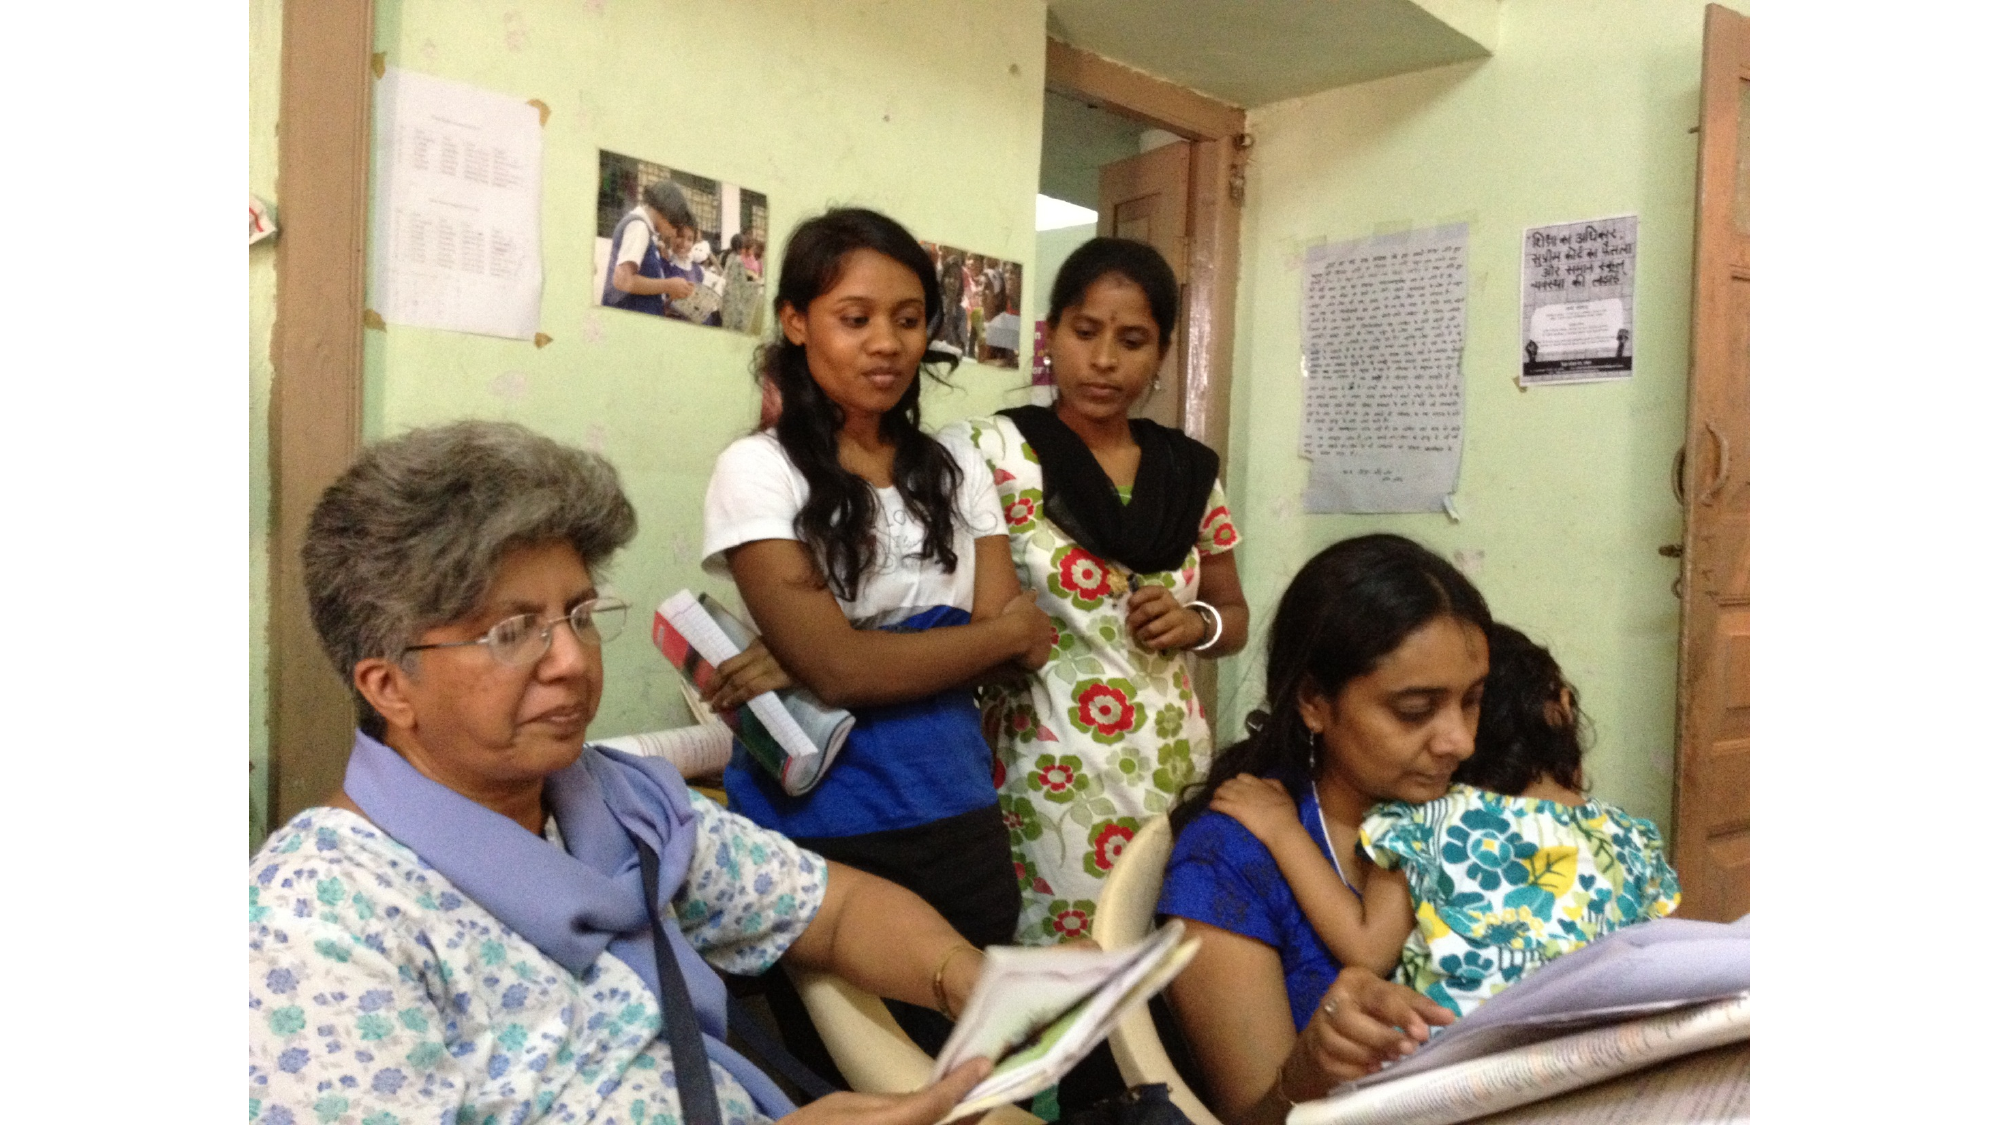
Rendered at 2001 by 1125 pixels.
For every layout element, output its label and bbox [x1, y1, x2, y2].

picture [249, 0, 1750, 1125]
